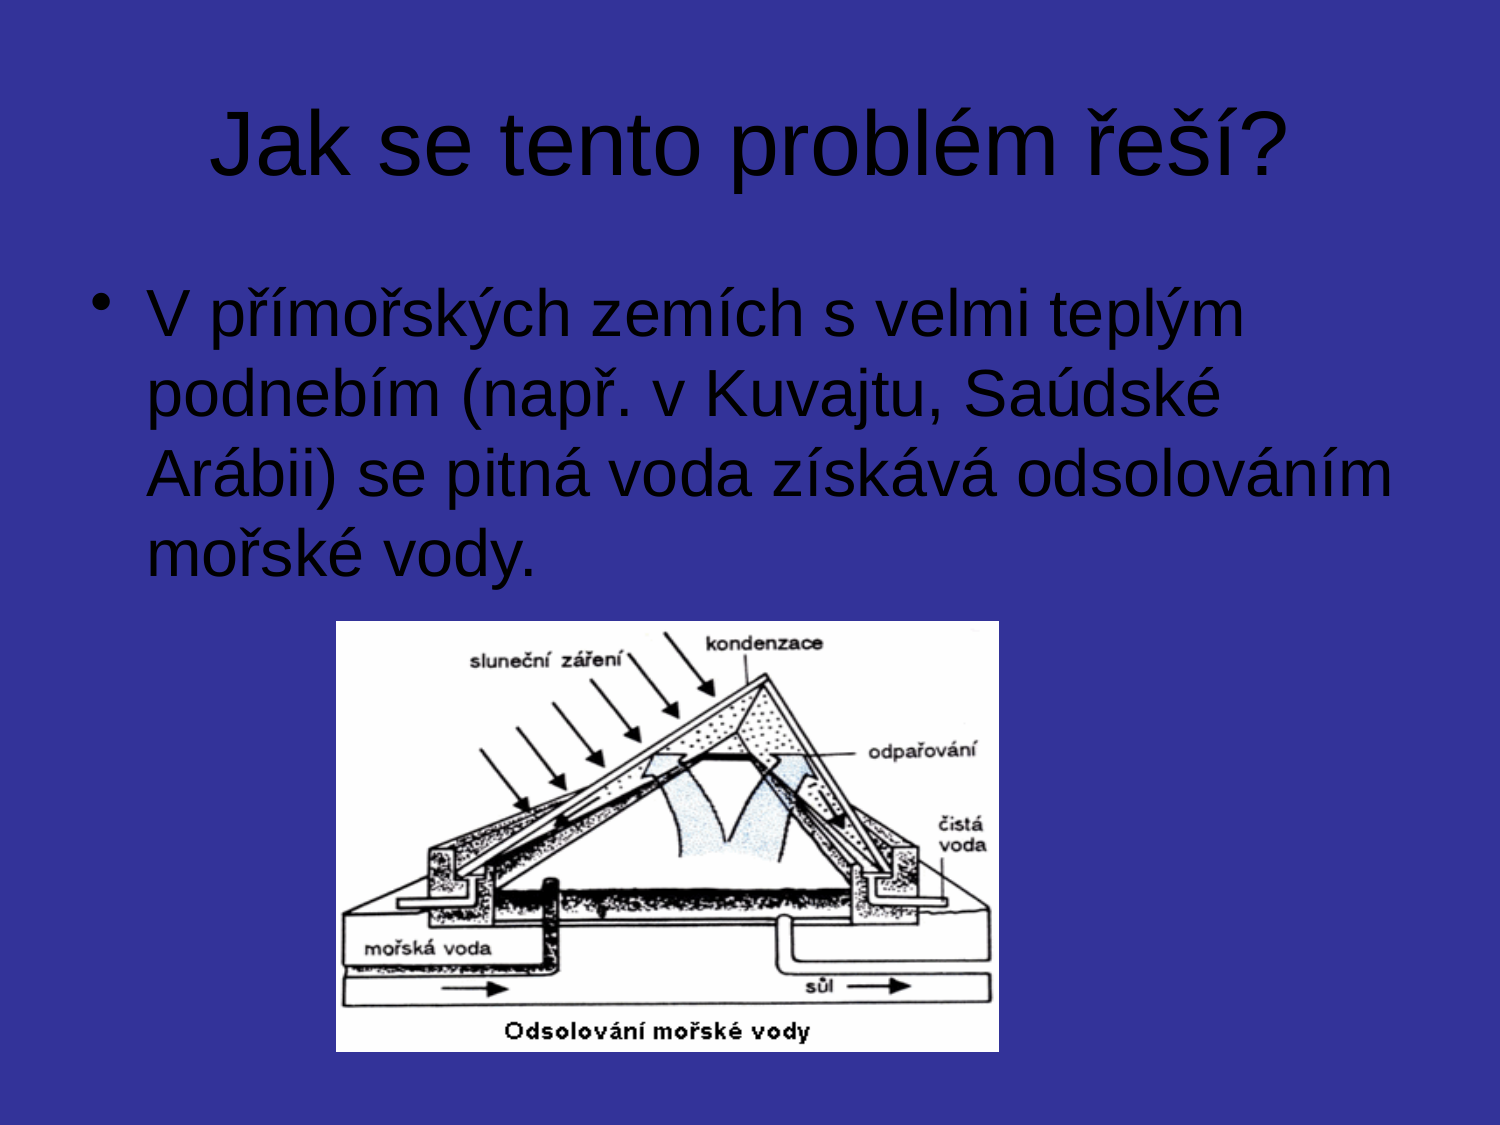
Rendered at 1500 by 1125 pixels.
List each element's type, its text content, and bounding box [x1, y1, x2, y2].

list V přímořských zemích s velmi teplým podnebím (např. v Kuvajtu, Saúdské Arábii) se pitná voda získává odsolováním mořské vody. [74, 262, 1426, 1006]
picture [336, 621, 999, 1052]
title Jak se tento problém řeší? [74, 44, 1426, 233]
